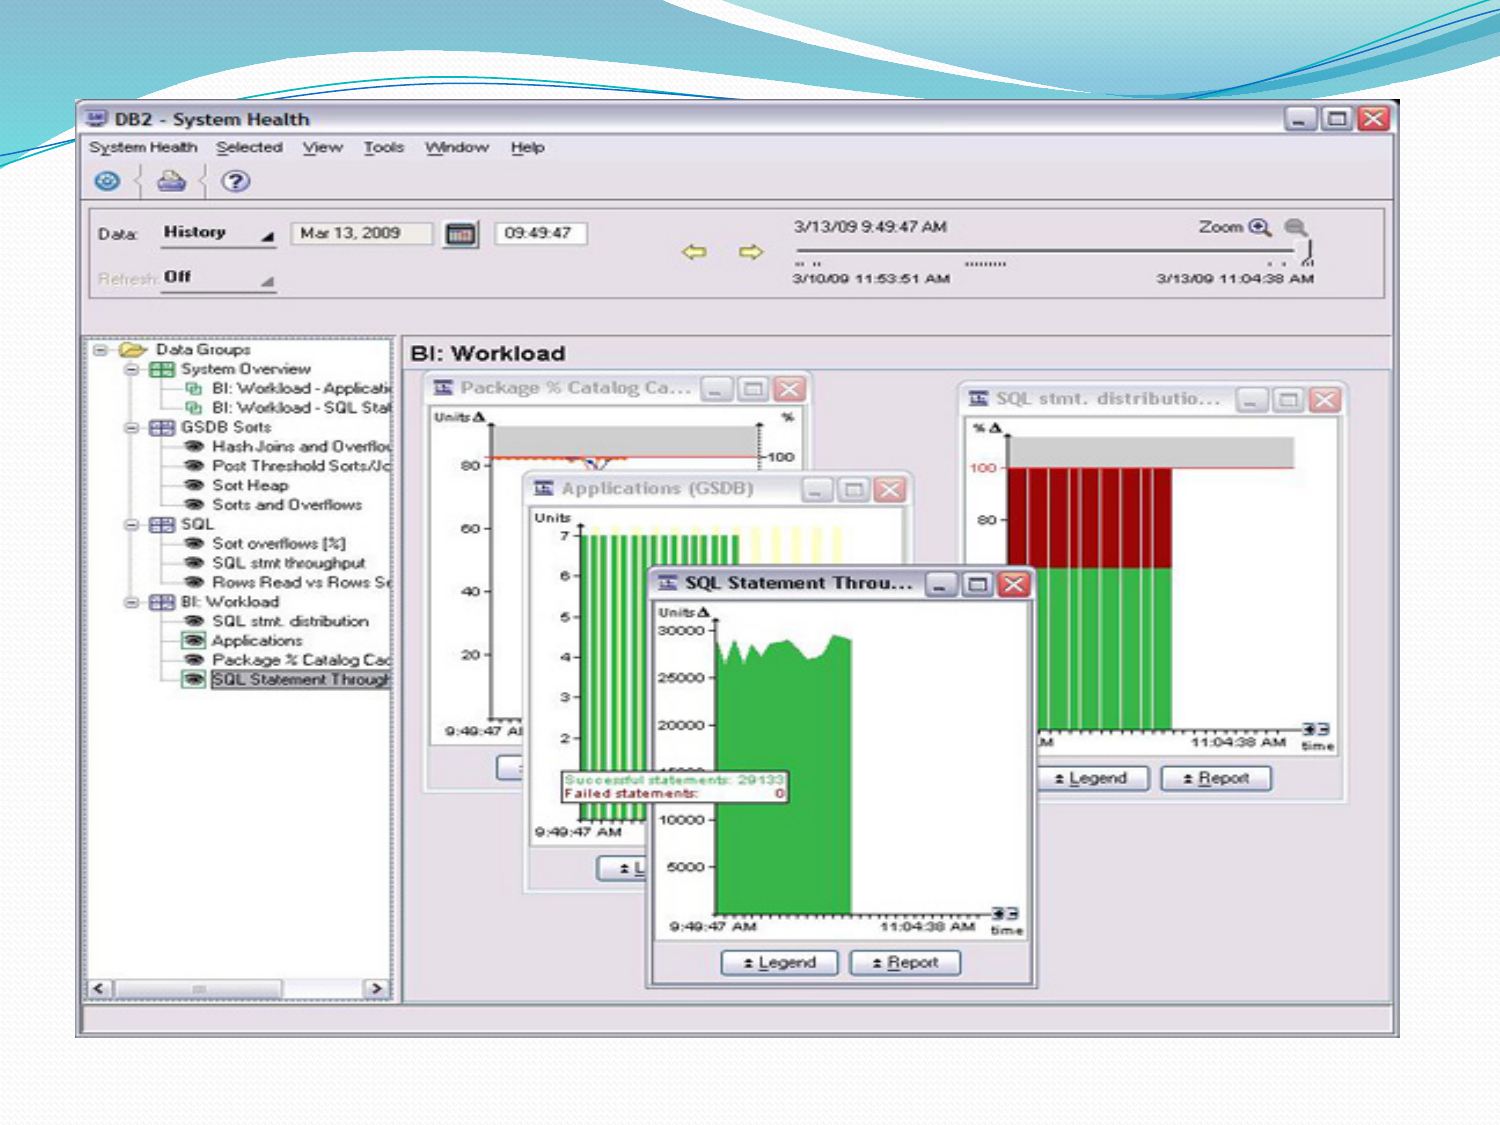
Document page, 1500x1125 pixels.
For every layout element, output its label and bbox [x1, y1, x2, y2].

list [74, 99, 1401, 1038]
